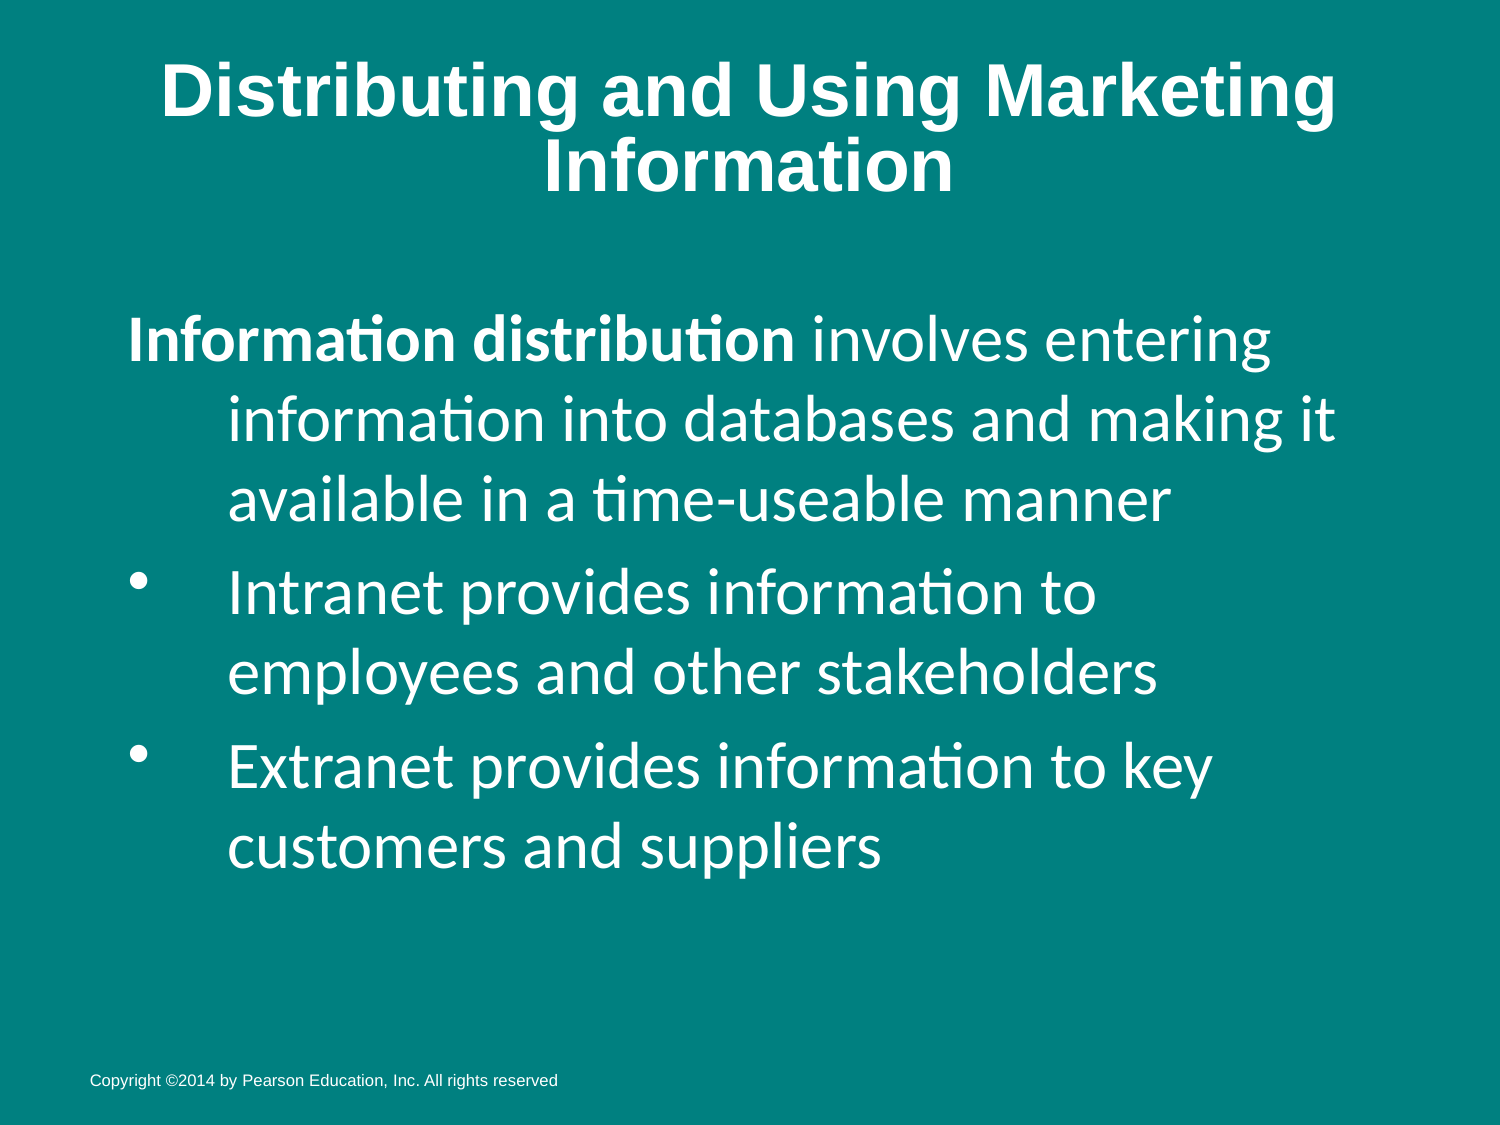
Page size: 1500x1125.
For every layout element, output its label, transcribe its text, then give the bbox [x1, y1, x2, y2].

list Information distribution involves entering information into databases and making it available in a time-useable manner Intranet provides information to employees and other stakeholders Extranet provides information to key customers and suppliers [112, 287, 1388, 963]
text_box Copyright ©2014 by Pearson Education, Inc. All rights reserved [74, 1062, 825, 1098]
title Distributing and Using Marketing Information [112, 37, 1388, 226]
